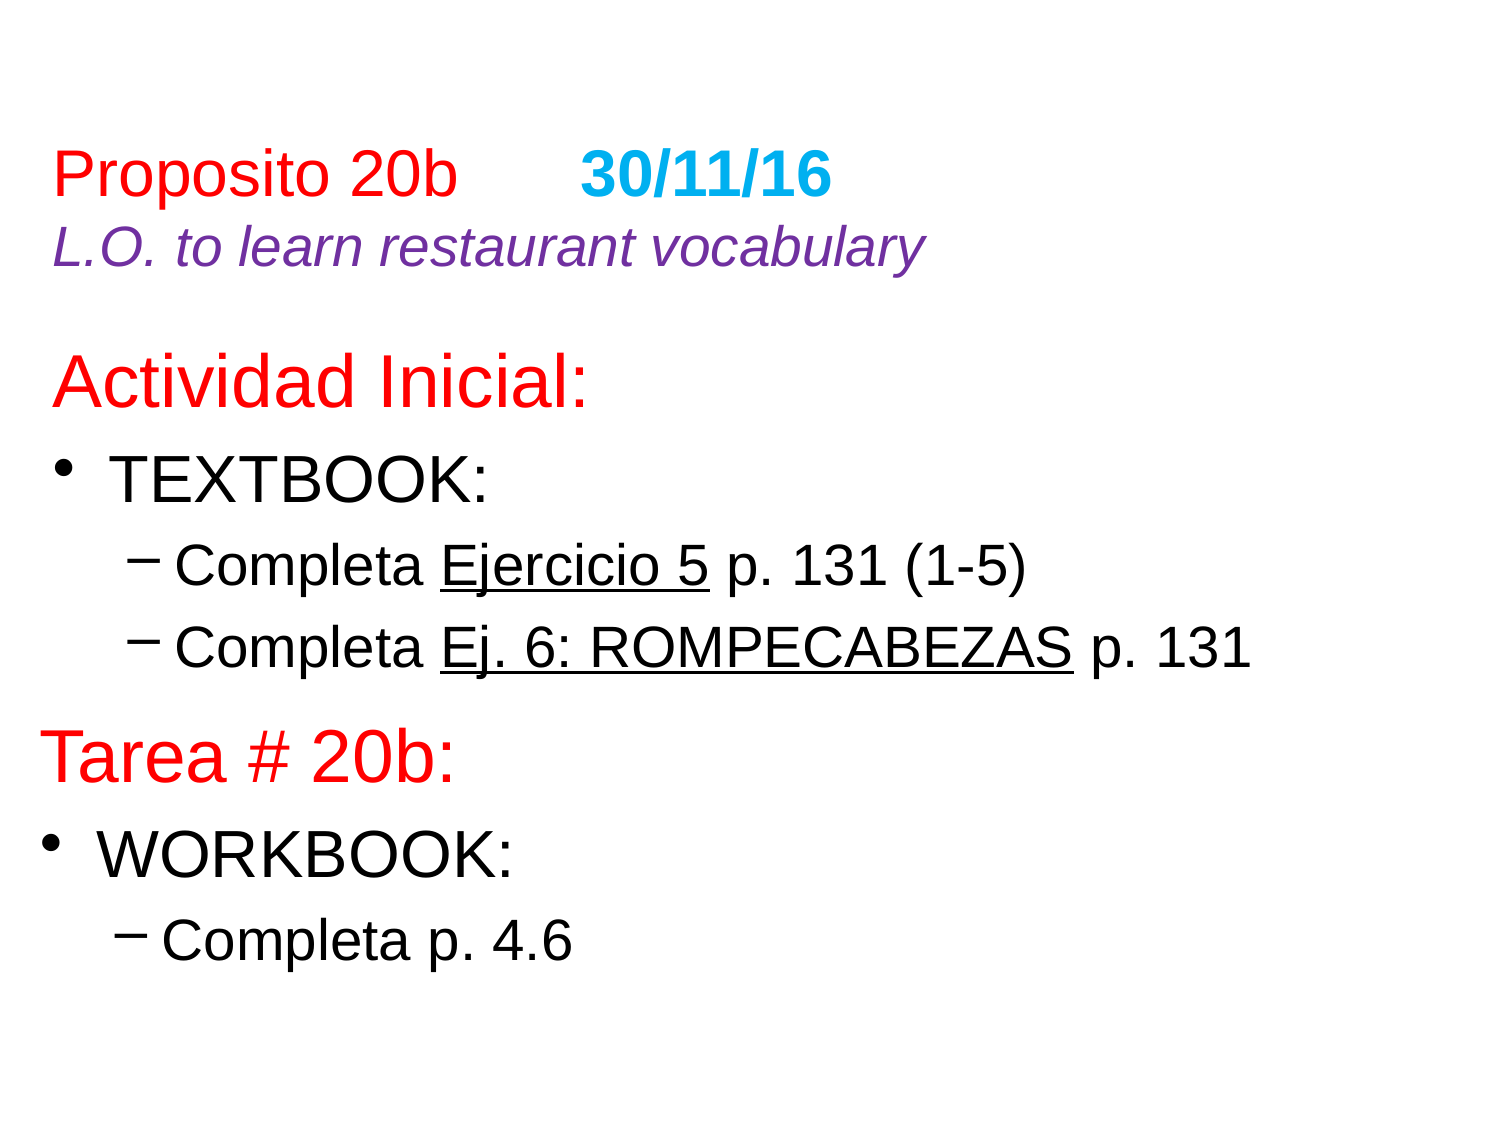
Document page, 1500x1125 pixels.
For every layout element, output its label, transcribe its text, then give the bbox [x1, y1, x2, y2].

title Proposito 20b 30/11/16 L.O. to learn restaurant vocabulary [37, 95, 1425, 313]
list Actividad Inicial: TEXTBOOK: Completa Ejercicio 5 p. 131 (1-5) Completa Ej. 6: ROMPECABEZAS p. 131 [37, 324, 1388, 813]
text_box Tarea # 20b: WORKBOOK: Completa p. 4.6 [24, 699, 1375, 1125]
